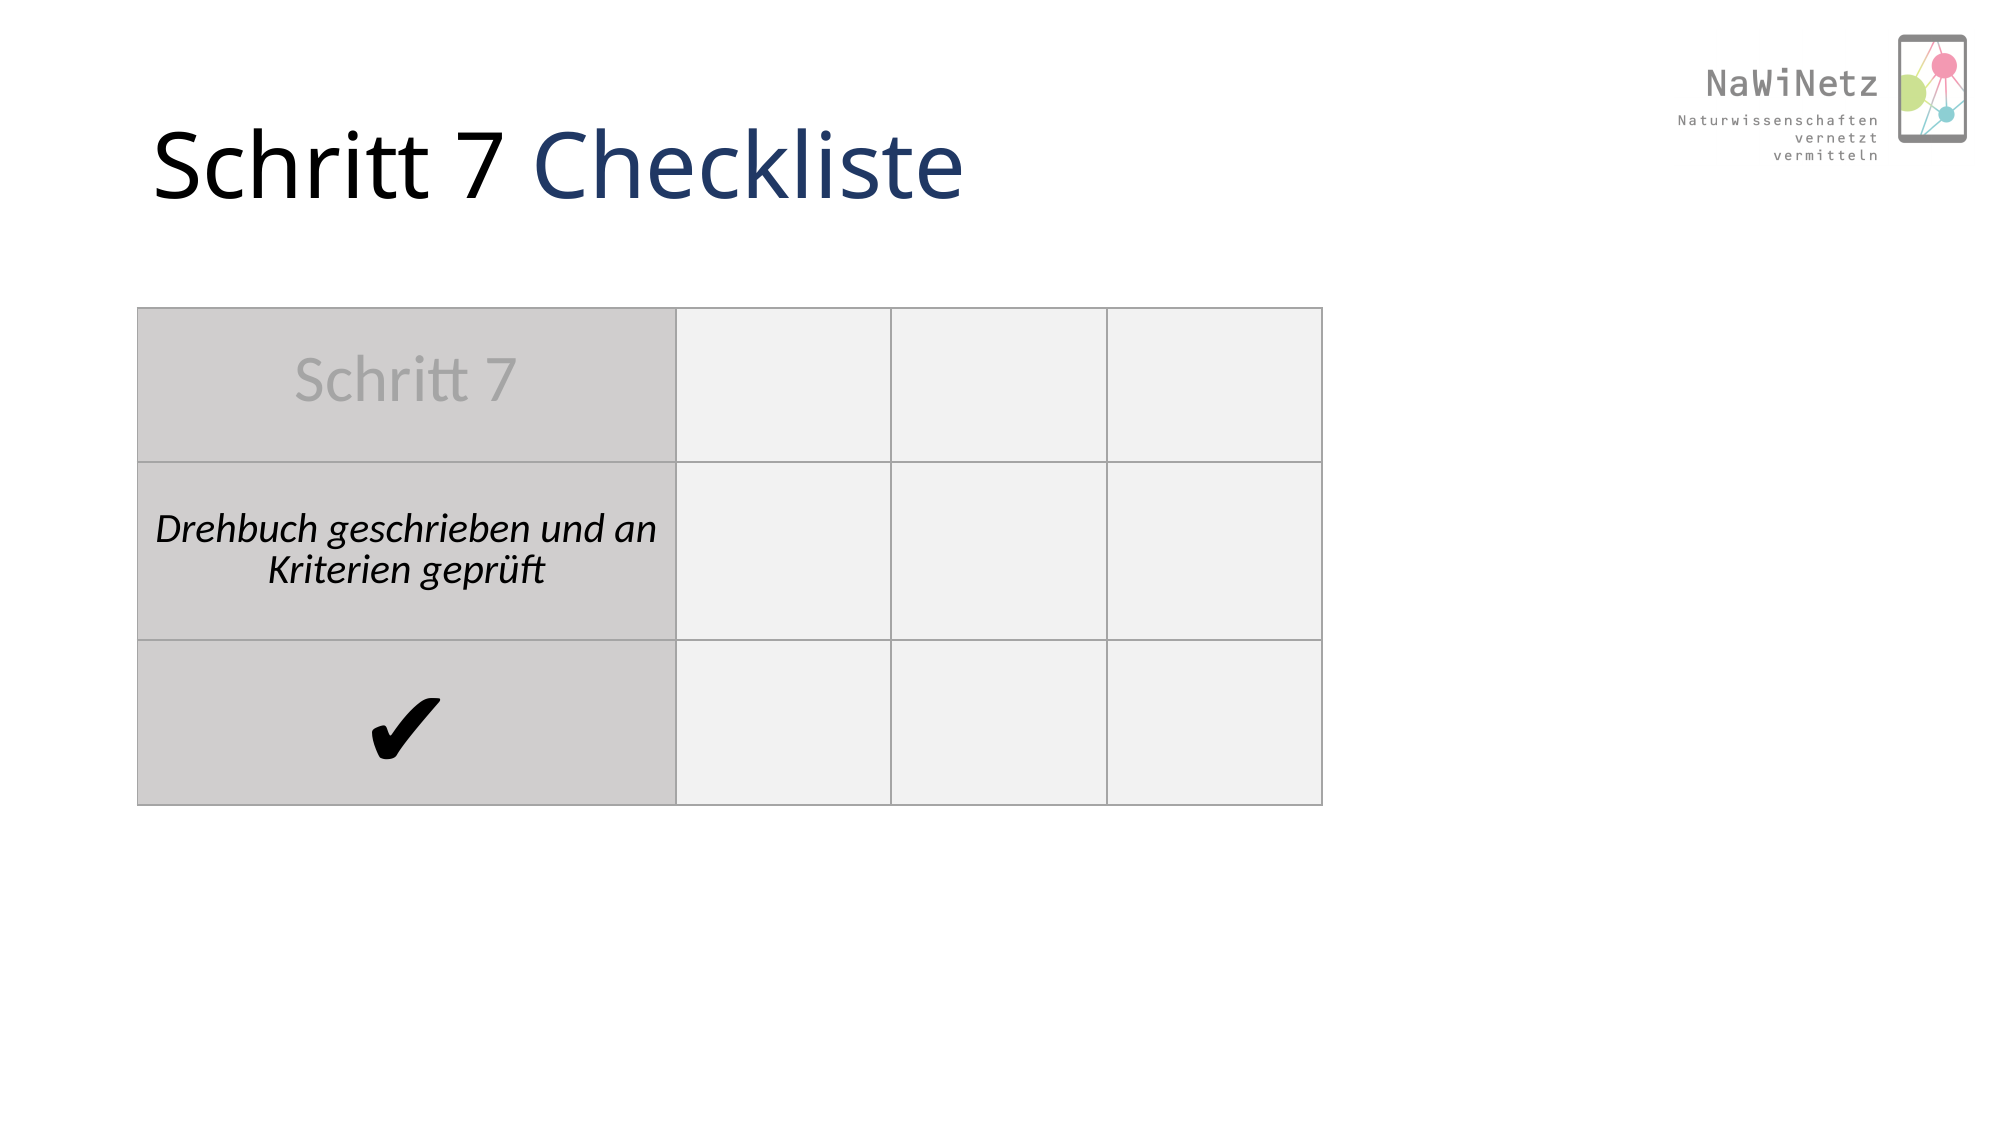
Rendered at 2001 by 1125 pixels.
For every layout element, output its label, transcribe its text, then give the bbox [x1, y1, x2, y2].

table_cell [892, 463, 1106, 639]
table_cell [892, 641, 1106, 804]
table_cell [677, 463, 890, 639]
table_cell Drehbuch geschrieben und an Kriterien geprüft [138, 463, 675, 639]
table_header [1108, 309, 1321, 461]
table_cell ✔️ [138, 641, 675, 804]
table_cell [677, 641, 890, 804]
table_header [892, 309, 1106, 461]
title Schritt 7 Checkliste [137, 59, 1863, 278]
table_cell [1108, 463, 1321, 639]
table_header [677, 309, 890, 461]
table_header Schritt 7 [138, 309, 675, 461]
table_cell [1108, 641, 1321, 804]
picture [1674, 29, 1975, 166]
